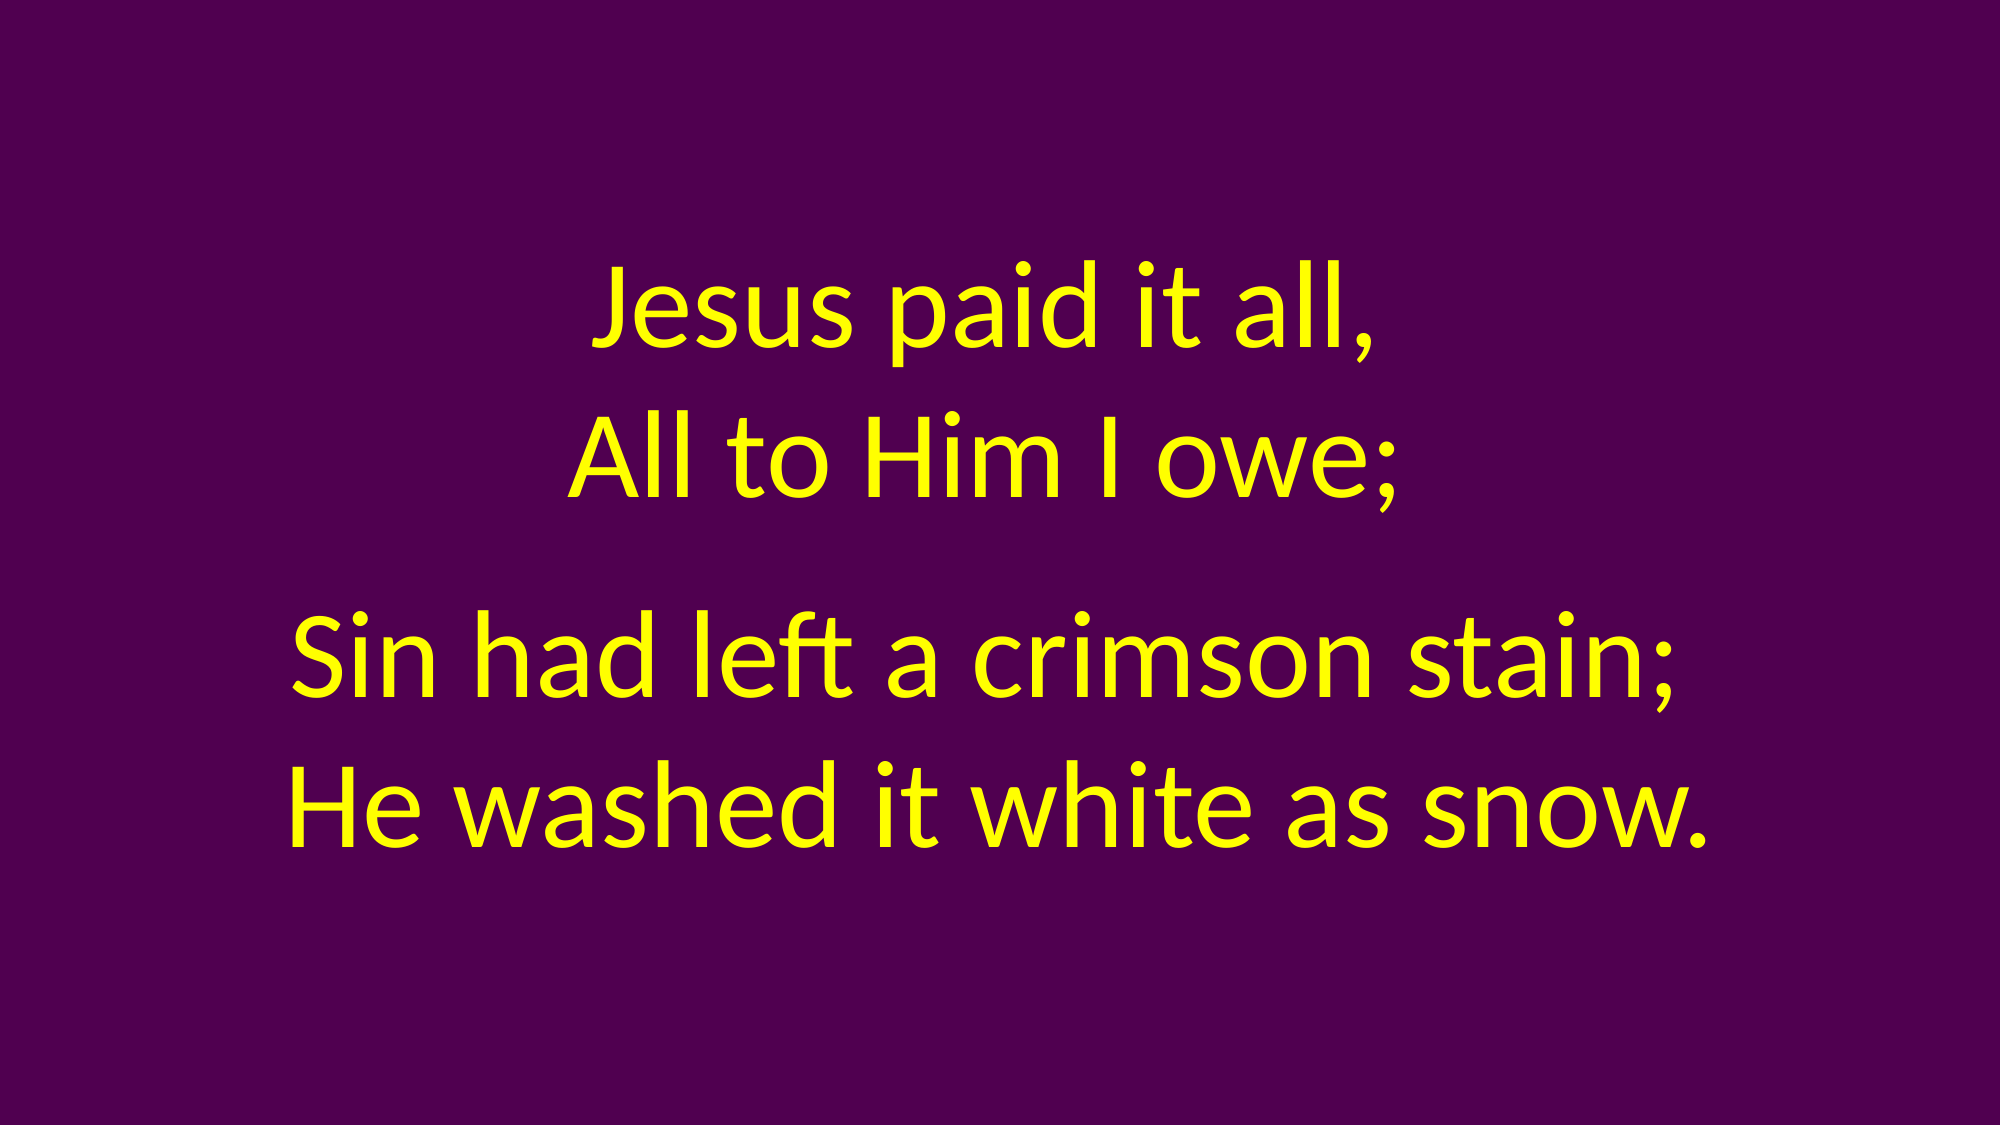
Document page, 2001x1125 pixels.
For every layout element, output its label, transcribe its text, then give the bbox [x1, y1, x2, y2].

text_box Jesus paid it all, All to Him I owe; Sin had left a crimson stain; He washed it white as snow. [0, 215, 2000, 881]
